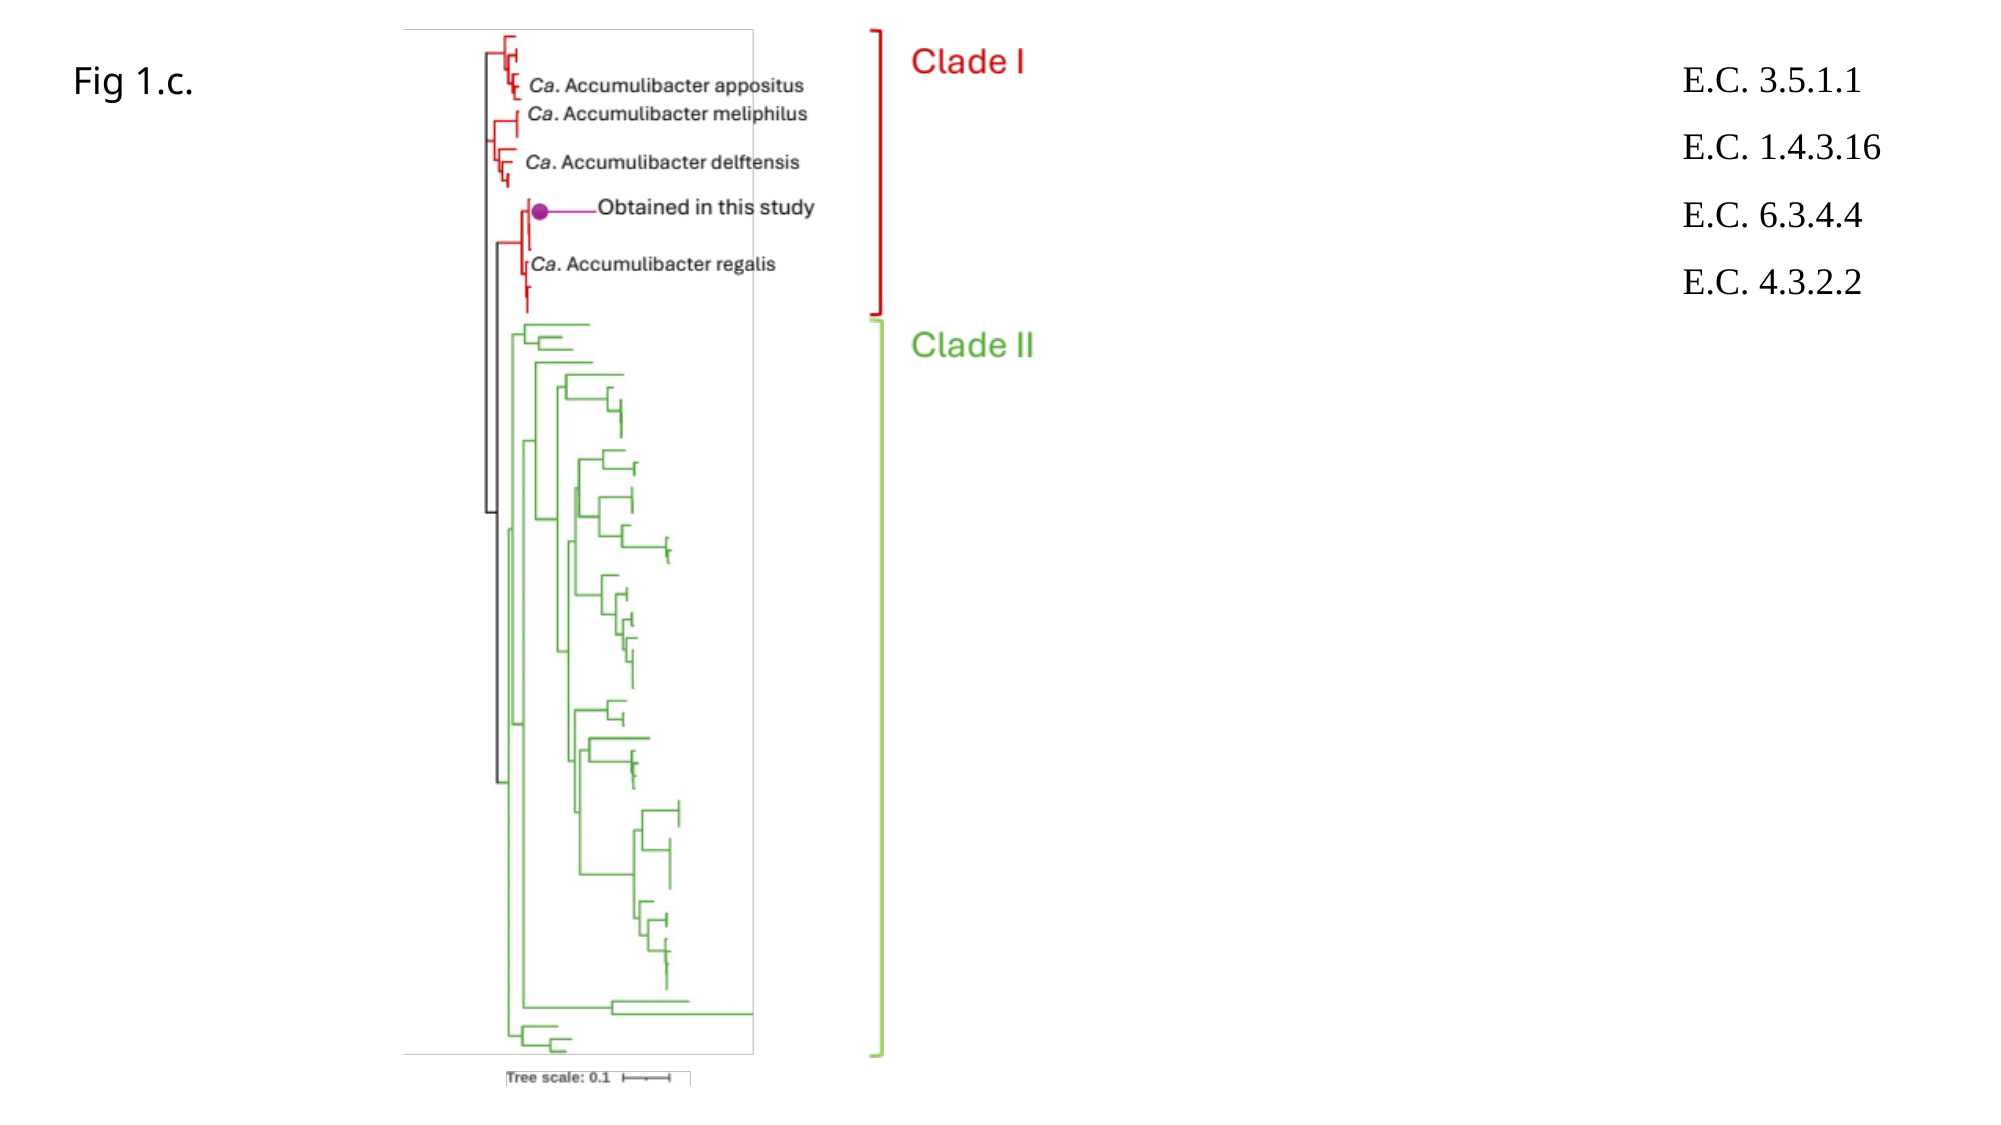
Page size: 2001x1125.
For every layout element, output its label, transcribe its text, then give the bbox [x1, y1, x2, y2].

text_box E.C. 3.5.1.1 E.C. 1.4.3.16 E.C. 6.3.4.4 E.C. 4.3.2.2 [1667, 25, 1942, 378]
picture [402, 24, 1181, 1086]
text_box Fig 1.c. [57, 49, 316, 110]
